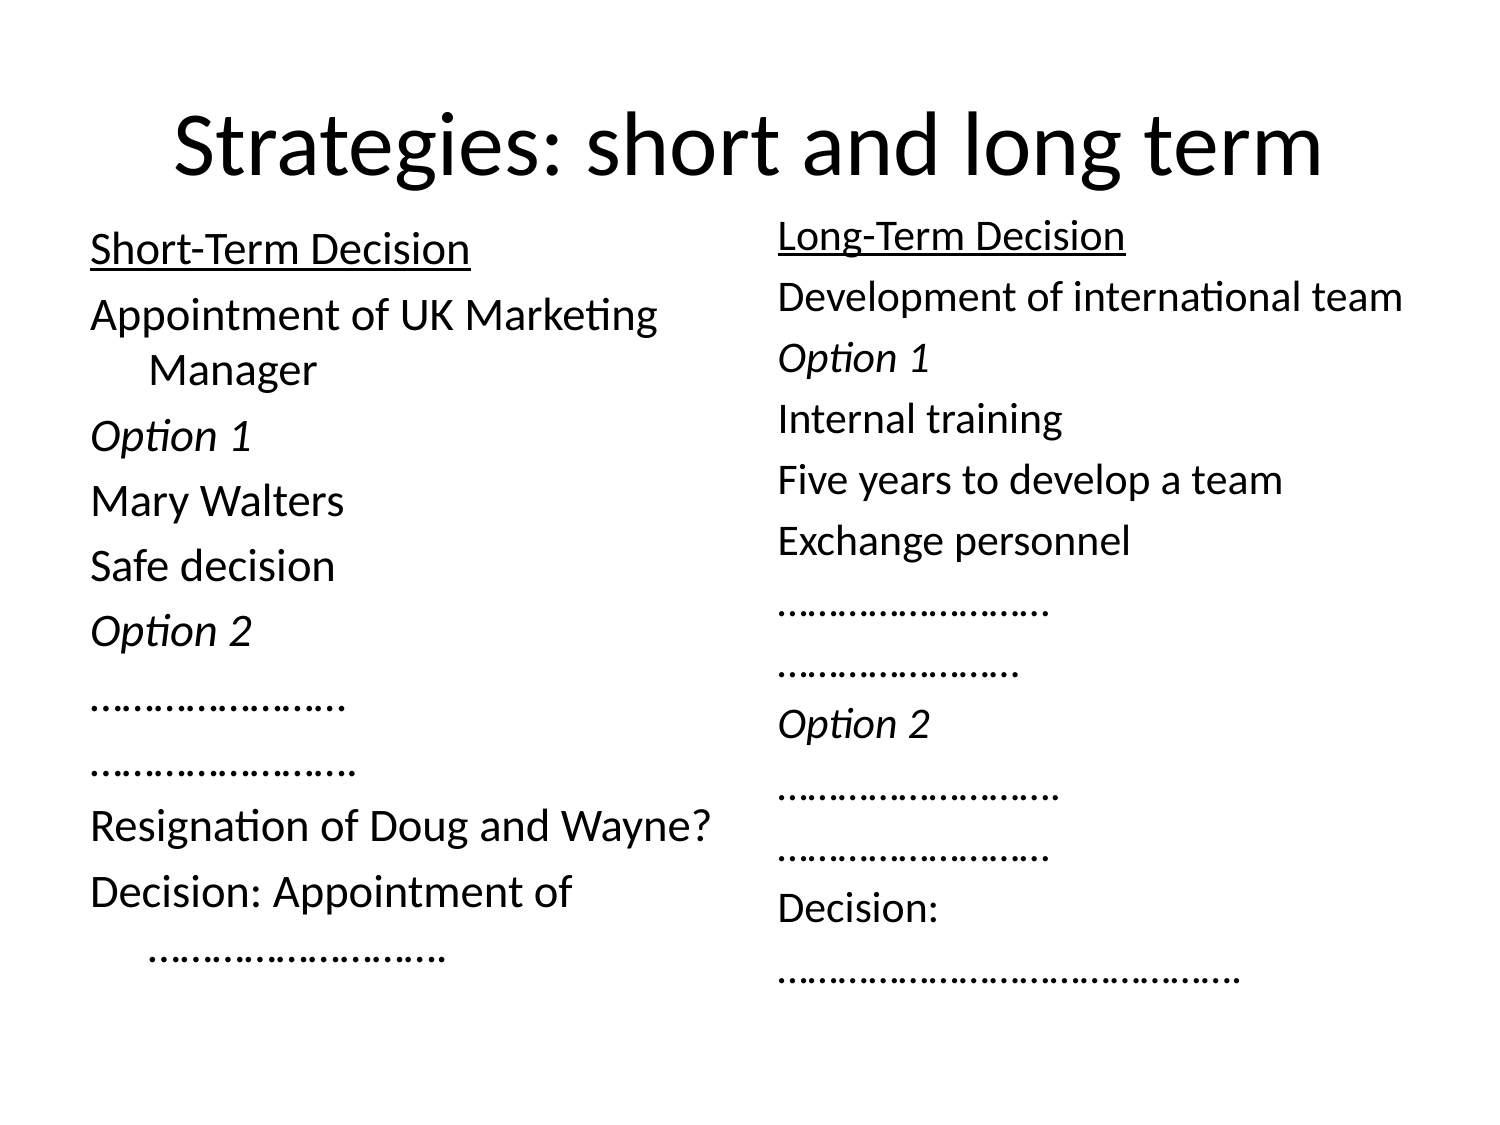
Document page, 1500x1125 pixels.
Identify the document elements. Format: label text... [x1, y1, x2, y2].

list Short-Term Decision Appointment of UK Marketing Manager Option 1 Mary Walters Safe decision Option 2 …………………… ……………………. Resignation of Doug and Wayne? Decision: Appointment of ………………………. [75, 210, 738, 1005]
title Strategies: short and long term [75, 45, 1425, 233]
list Long-Term Decision Development of international team Option 1 Internal training Five years to develop a team Exchange personnel ……………………… …………………… Option 2 ………………………. ……………………… Decision: ………………………………………. [762, 199, 1425, 1005]
